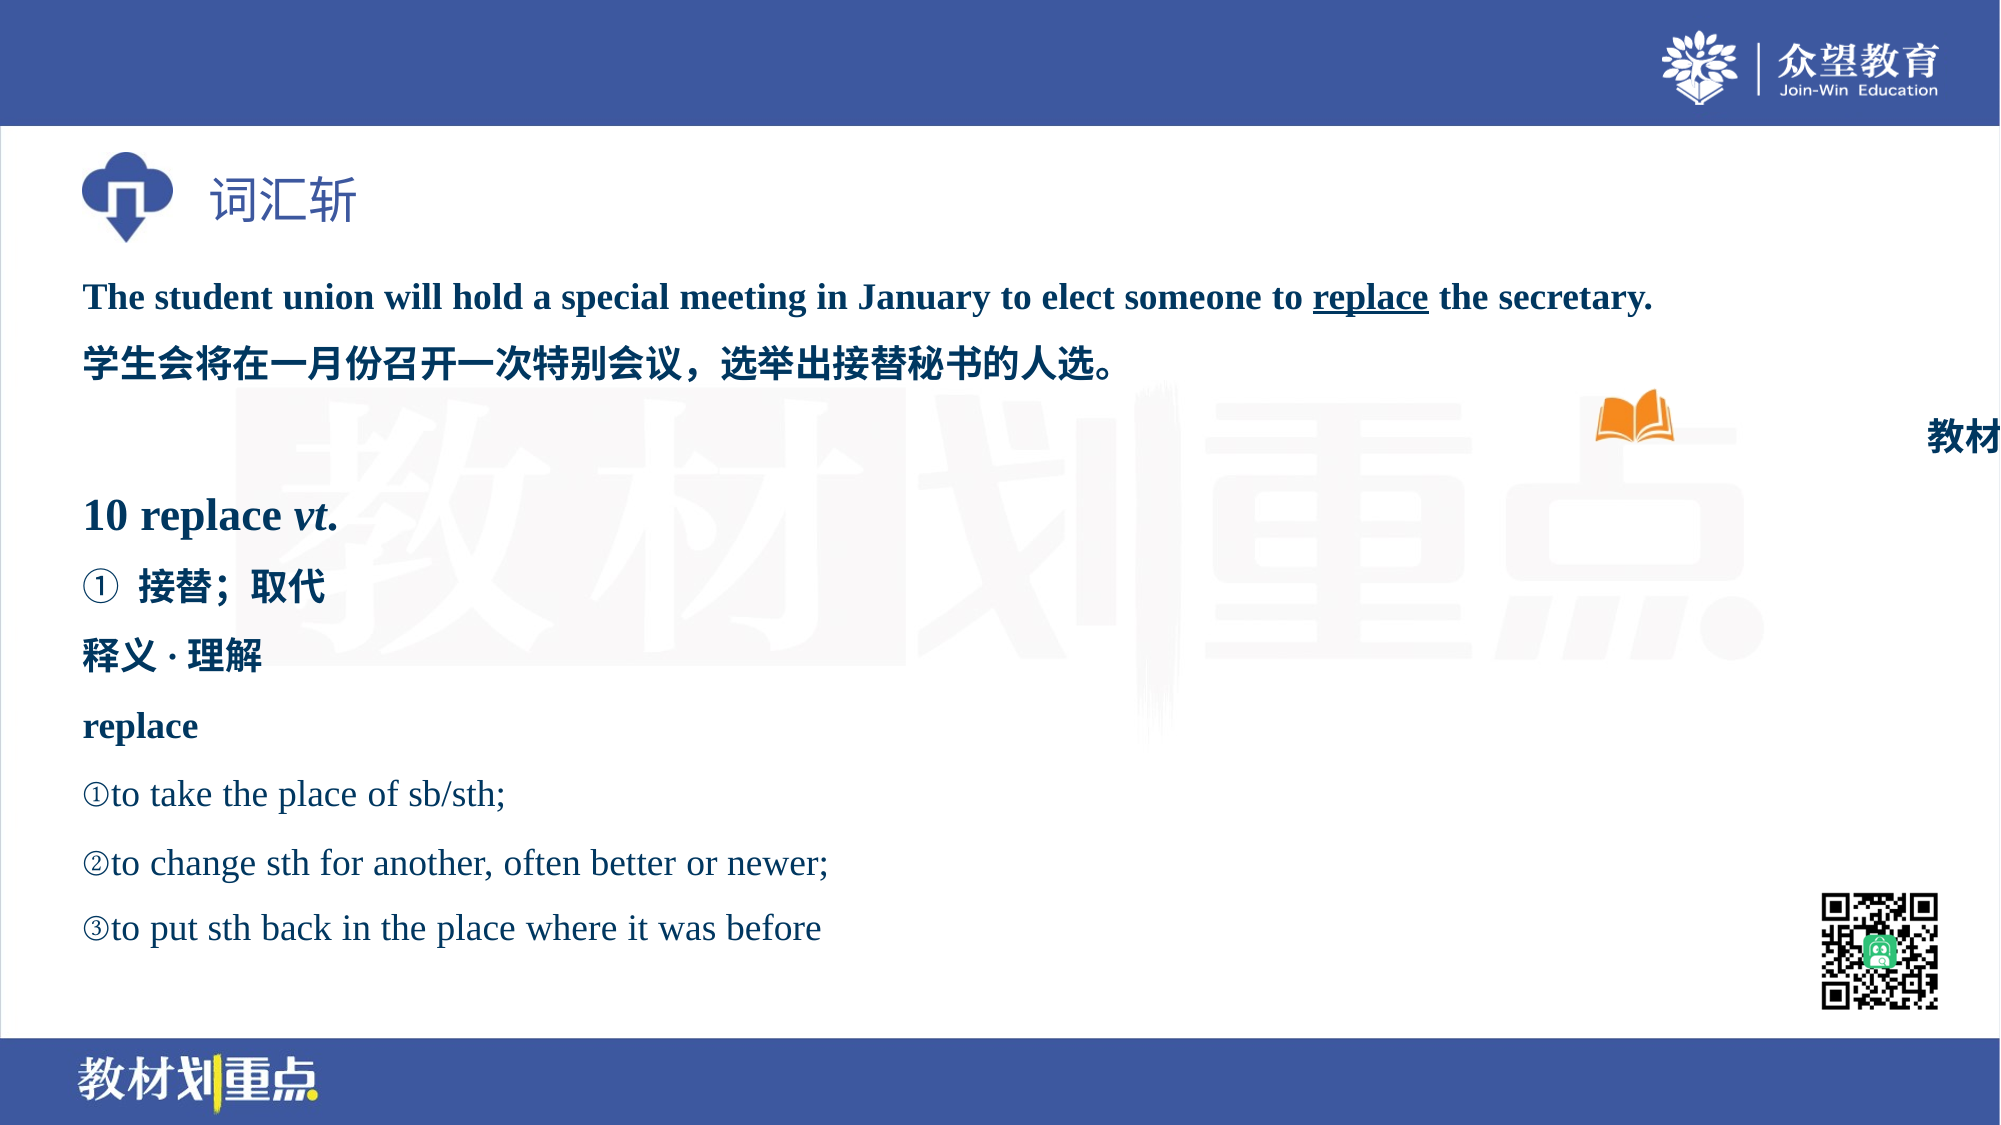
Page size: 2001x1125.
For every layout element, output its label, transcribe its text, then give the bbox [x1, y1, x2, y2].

text_box The student union will hold a special meeting in January to elect someone to replace the secretary. 学生会将在一月份召开一次特别会议，选举出接替秘书的人选。 教材P17 [82, 248, 1817, 451]
picture [0, 0, 2000, 1125]
text_box ① 接替；取代 释义·理解 replace ①to take the place of sb/sth; ②to change sth for another, often better or newer; ③to put sth back in the place where it was before [82, 539, 1817, 941]
text_box 10 replace vt. [82, 457, 1817, 539]
